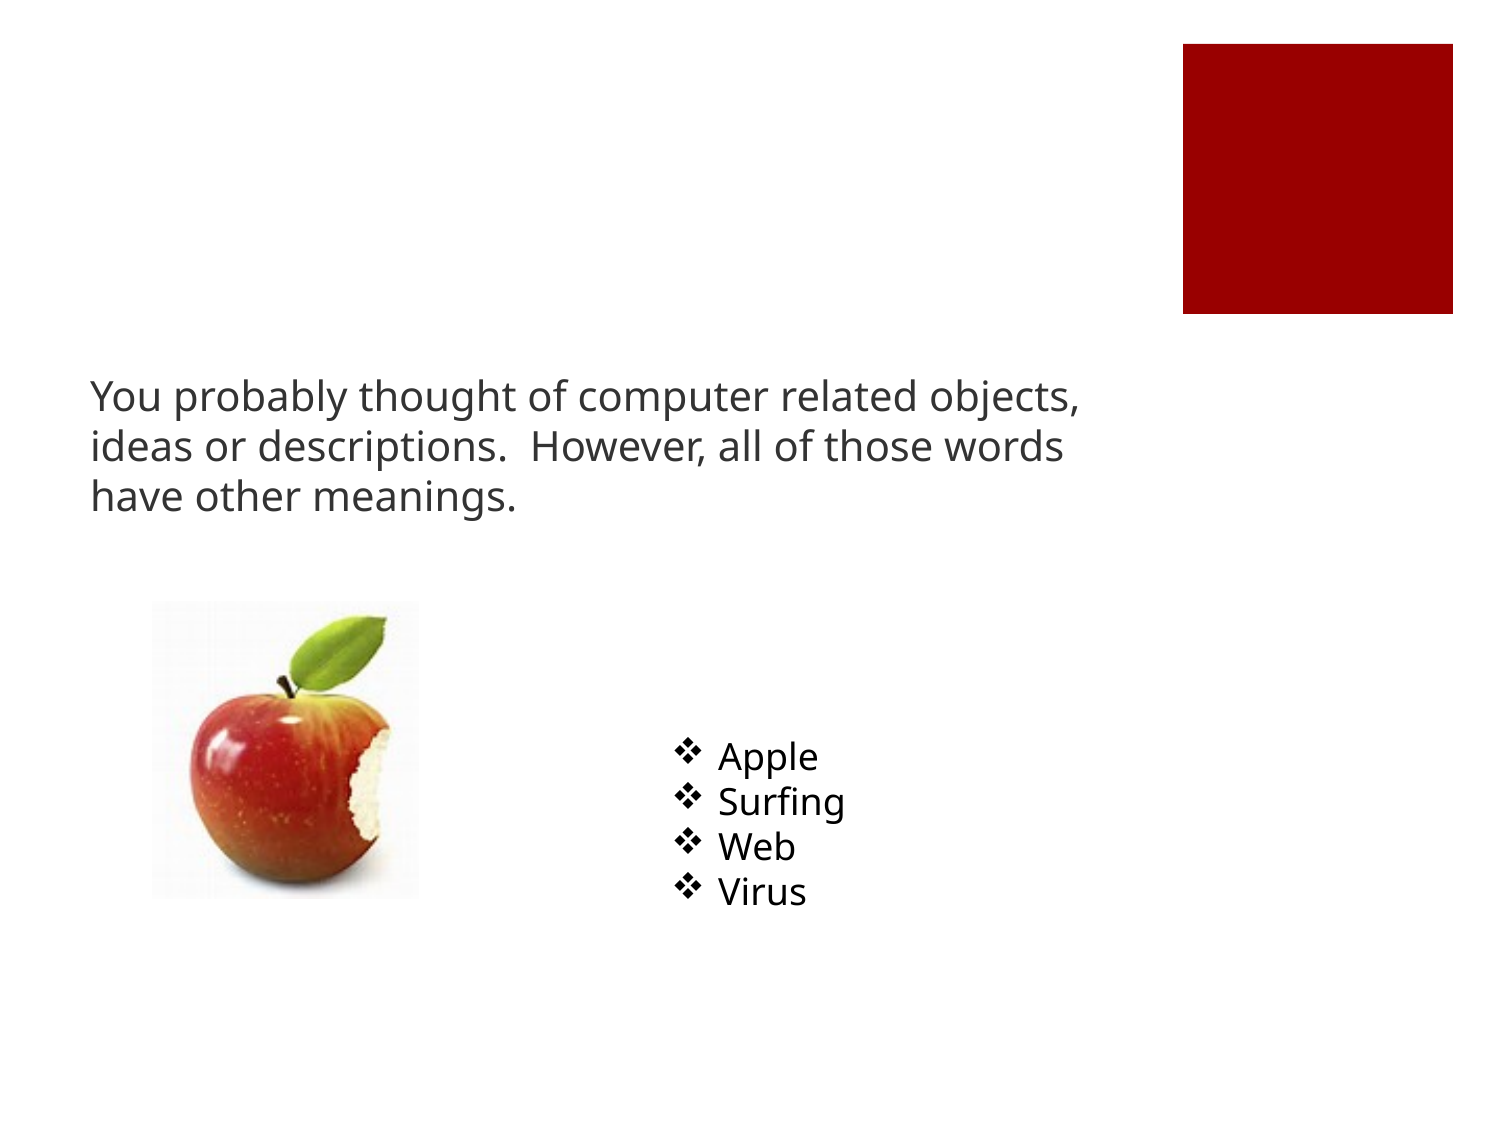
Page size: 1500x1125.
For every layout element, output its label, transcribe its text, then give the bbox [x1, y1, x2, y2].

text_box Apple Surfing Web Virus [656, 725, 1407, 921]
picture [151, 600, 420, 900]
list You probably thought of computer related objects, ideas or descriptions. However, all of those words have other meanings. [75, 362, 1143, 1005]
